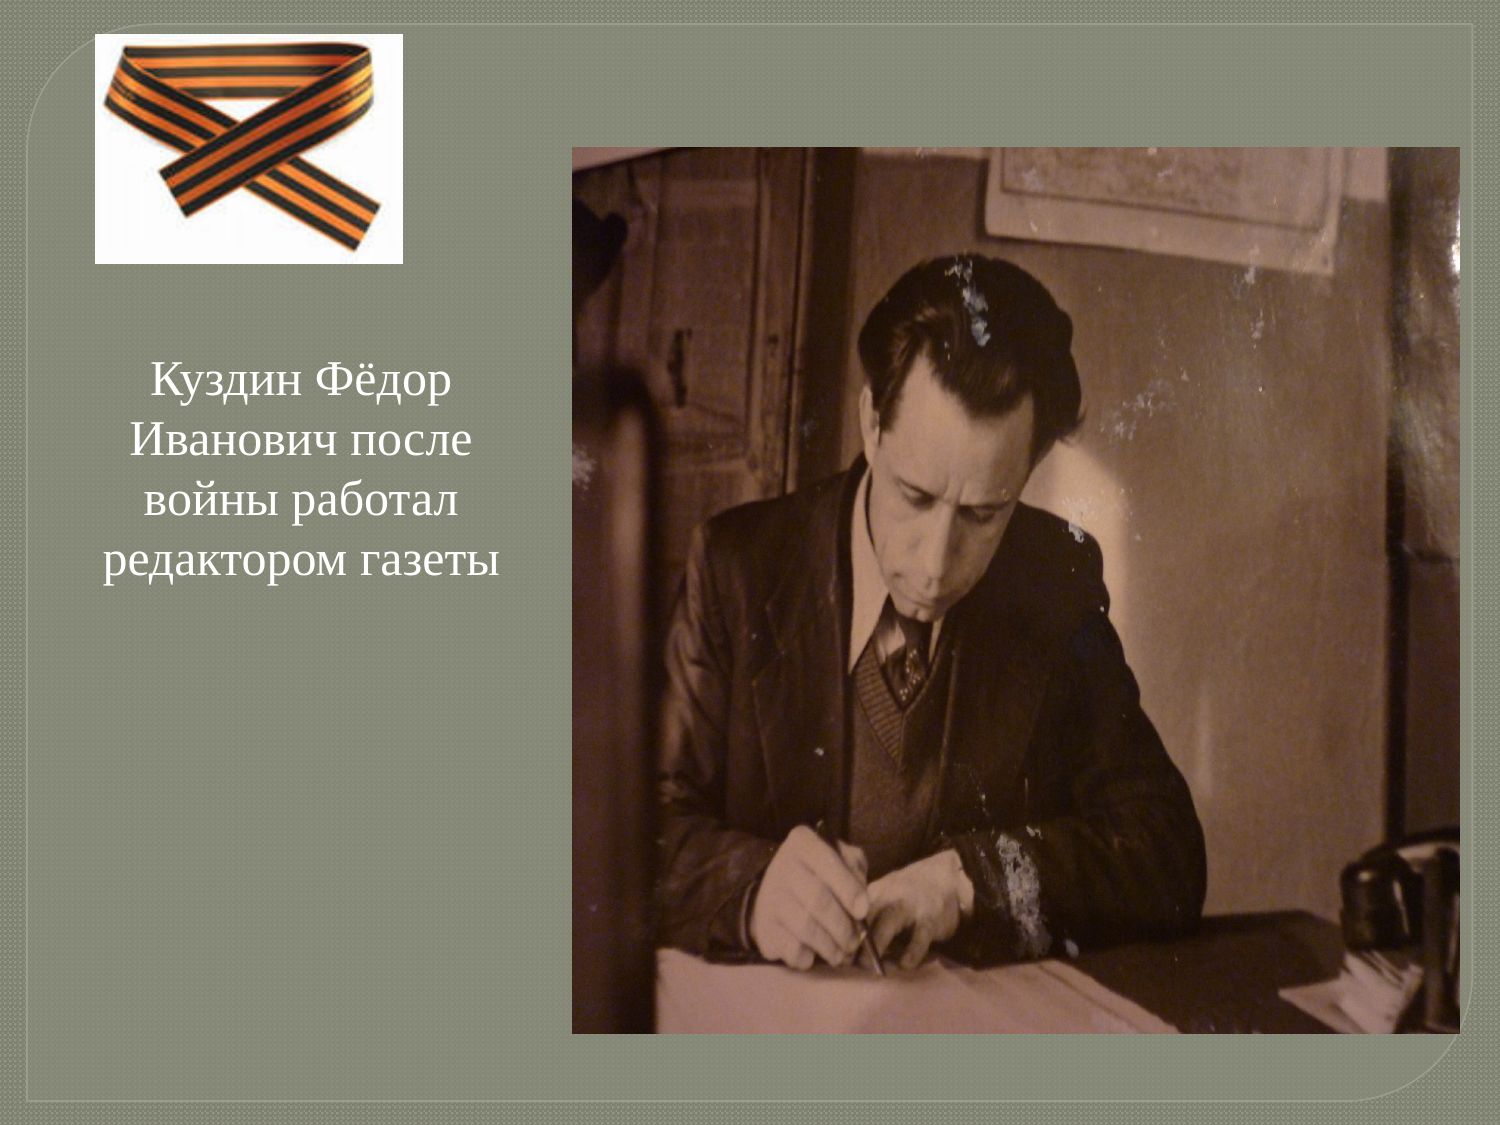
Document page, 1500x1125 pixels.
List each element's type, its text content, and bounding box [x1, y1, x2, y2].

picture [94, 34, 403, 264]
text_box Куздин Фёдор Иванович после войны работал редактором газеты [53, 338, 550, 593]
picture [572, 147, 1460, 1034]
